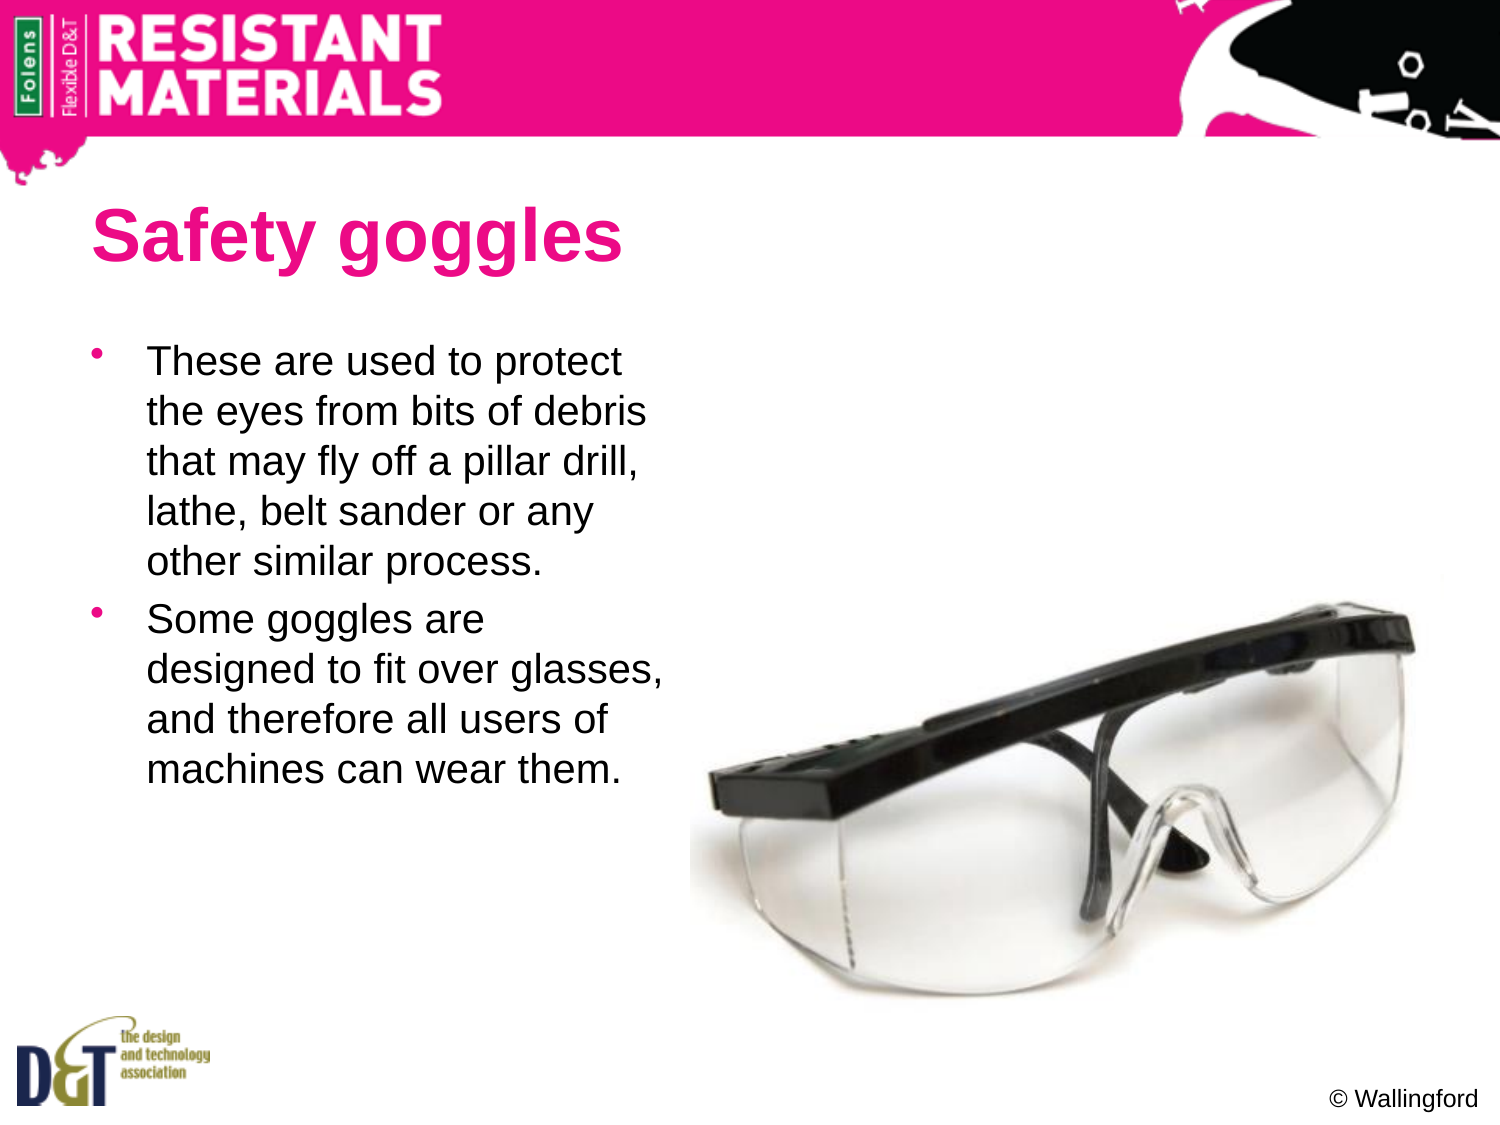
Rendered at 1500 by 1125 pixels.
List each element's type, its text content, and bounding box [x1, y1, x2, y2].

picture [0, 0, 1500, 1125]
list These are used to protect the eyes from bits of debris that may fly off a pillar drill, lathe, belt sander or any other similar process. Some goggles are designed to fit over glasses, and therefore all users of machines can wear them. [75, 326, 680, 1005]
title Safety goggles [76, 160, 1427, 301]
text_box © Wallingford [1257, 1074, 1495, 1125]
